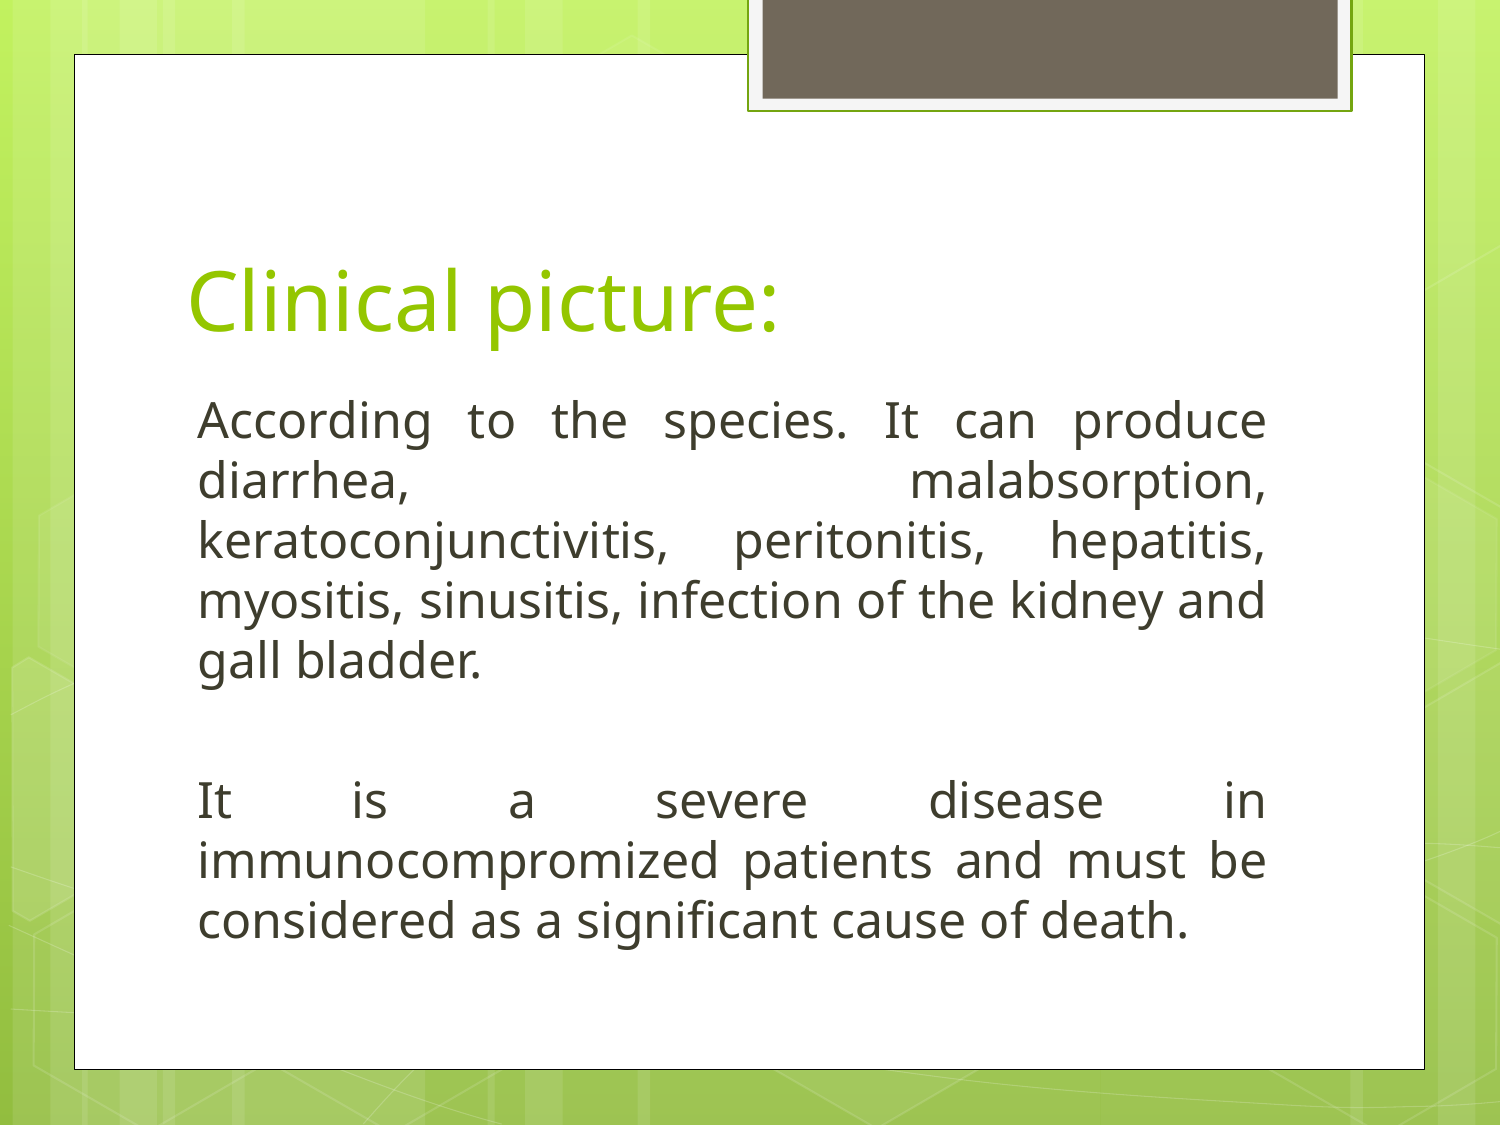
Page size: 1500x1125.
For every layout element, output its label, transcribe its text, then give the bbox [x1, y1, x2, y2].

list According to the species. It can produce diarrhea, malabsorption, keratoconjunctivitis, peritonitis, hepatitis, myositis, sinusitis, infection of the kidney and gall bladder. It is a severe disease in immunocompromized patients and must be considered as a significant cause of death. [171, 381, 1283, 957]
title Clinical picture: [171, 168, 1324, 357]
